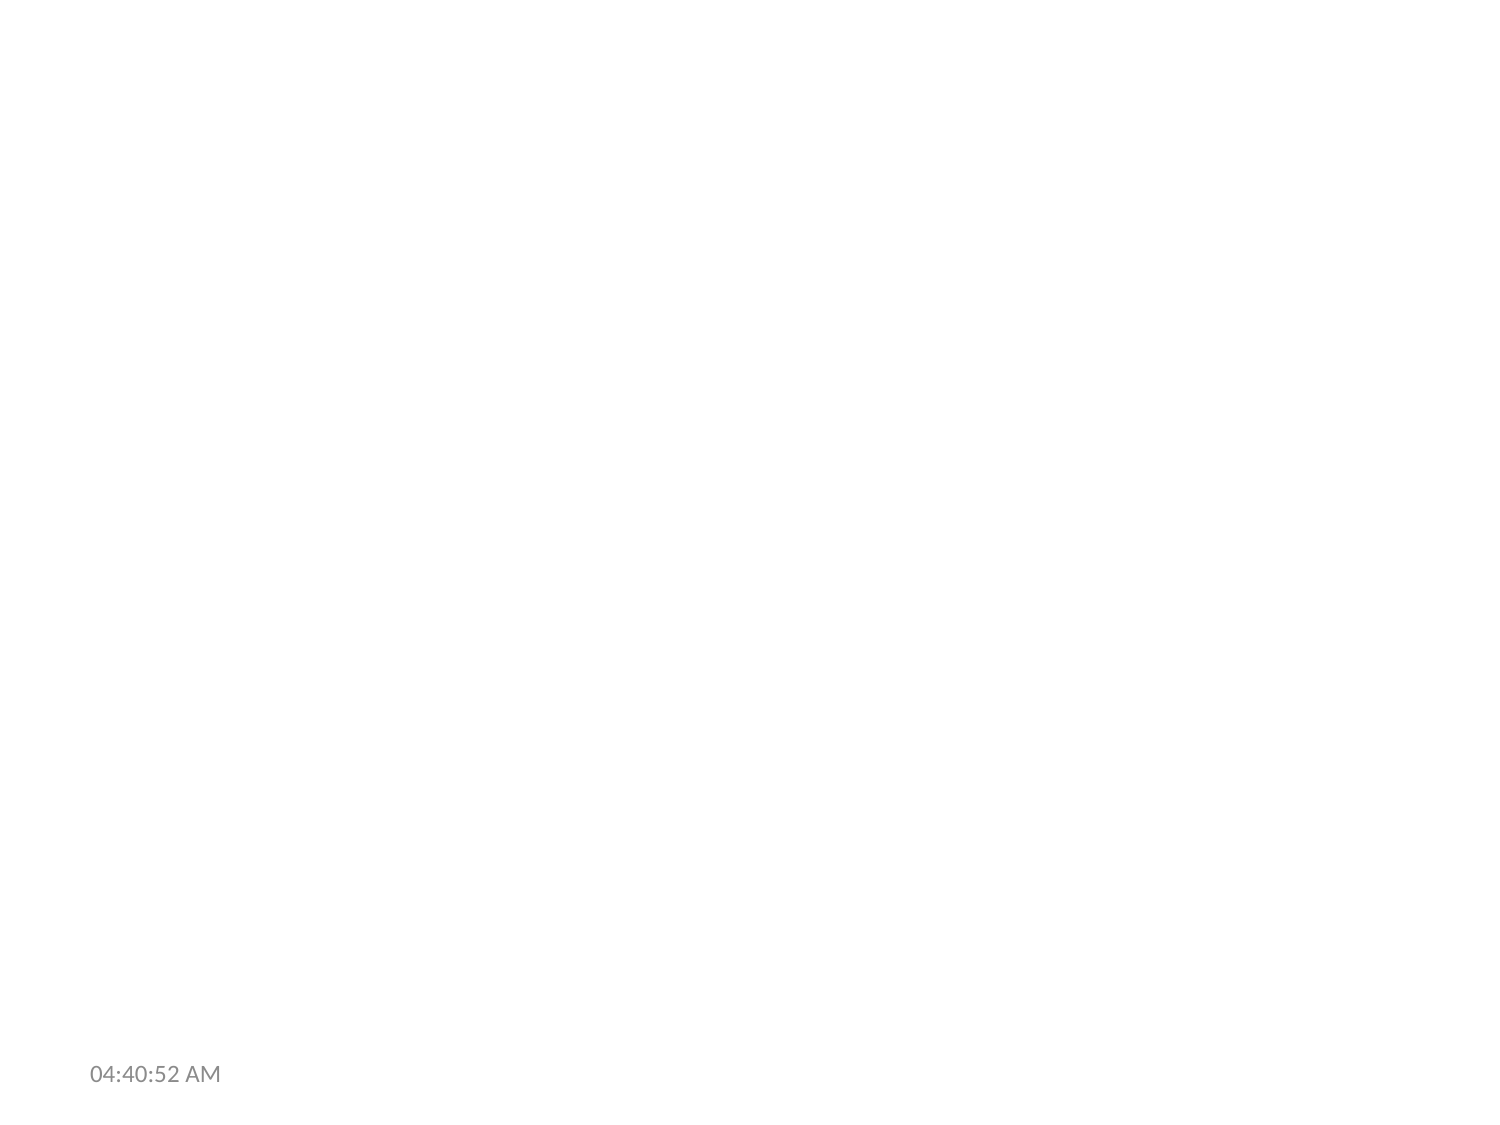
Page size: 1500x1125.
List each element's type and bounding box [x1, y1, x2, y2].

slide_number [75, 1042, 425, 1103]
